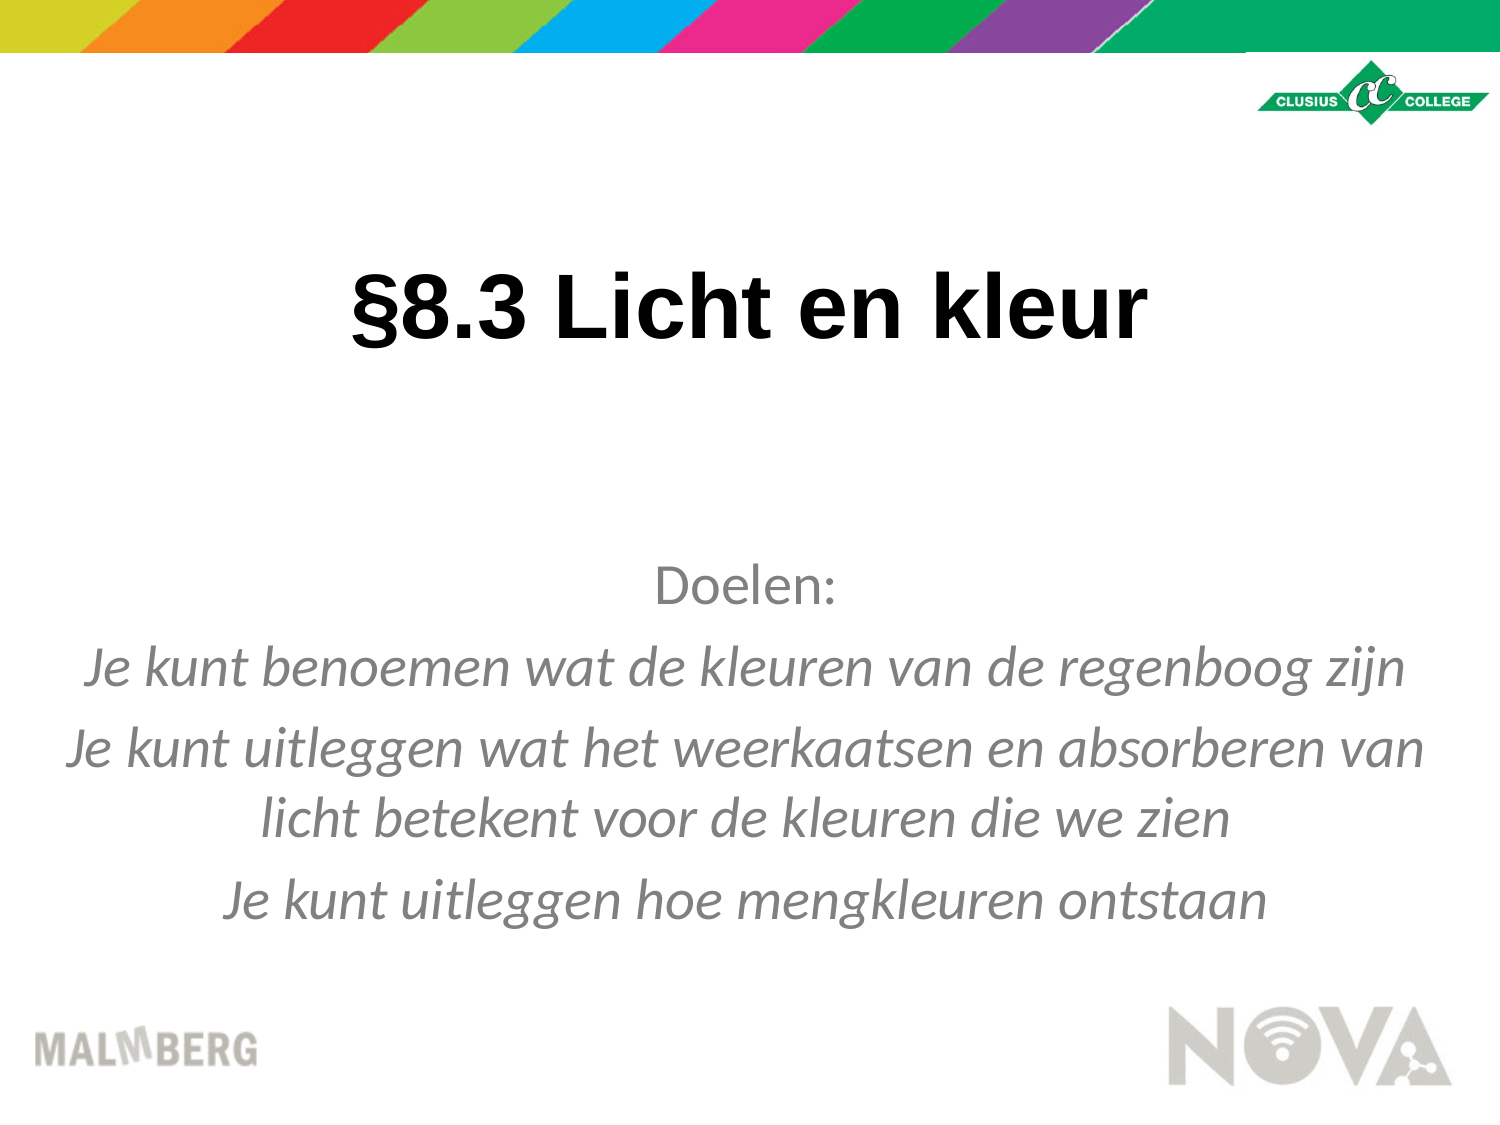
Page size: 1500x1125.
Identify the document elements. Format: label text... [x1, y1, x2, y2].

picture [658, 0, 1500, 133]
picture [34, 1024, 260, 1068]
subtitle Doelen: Je kunt benoemen wat de kleuren van de regenboog zijn Je kunt uitleggen wat het weerkaatsen en absorberen van licht betekent voor de kleuren die we zien Je kunt uitleggen hoe mengkleuren ontstaan [34, 538, 1459, 985]
picture [1164, 984, 1459, 1108]
picture [0, 0, 573, 53]
title §8.3 Licht en kleur [64, 181, 1436, 423]
